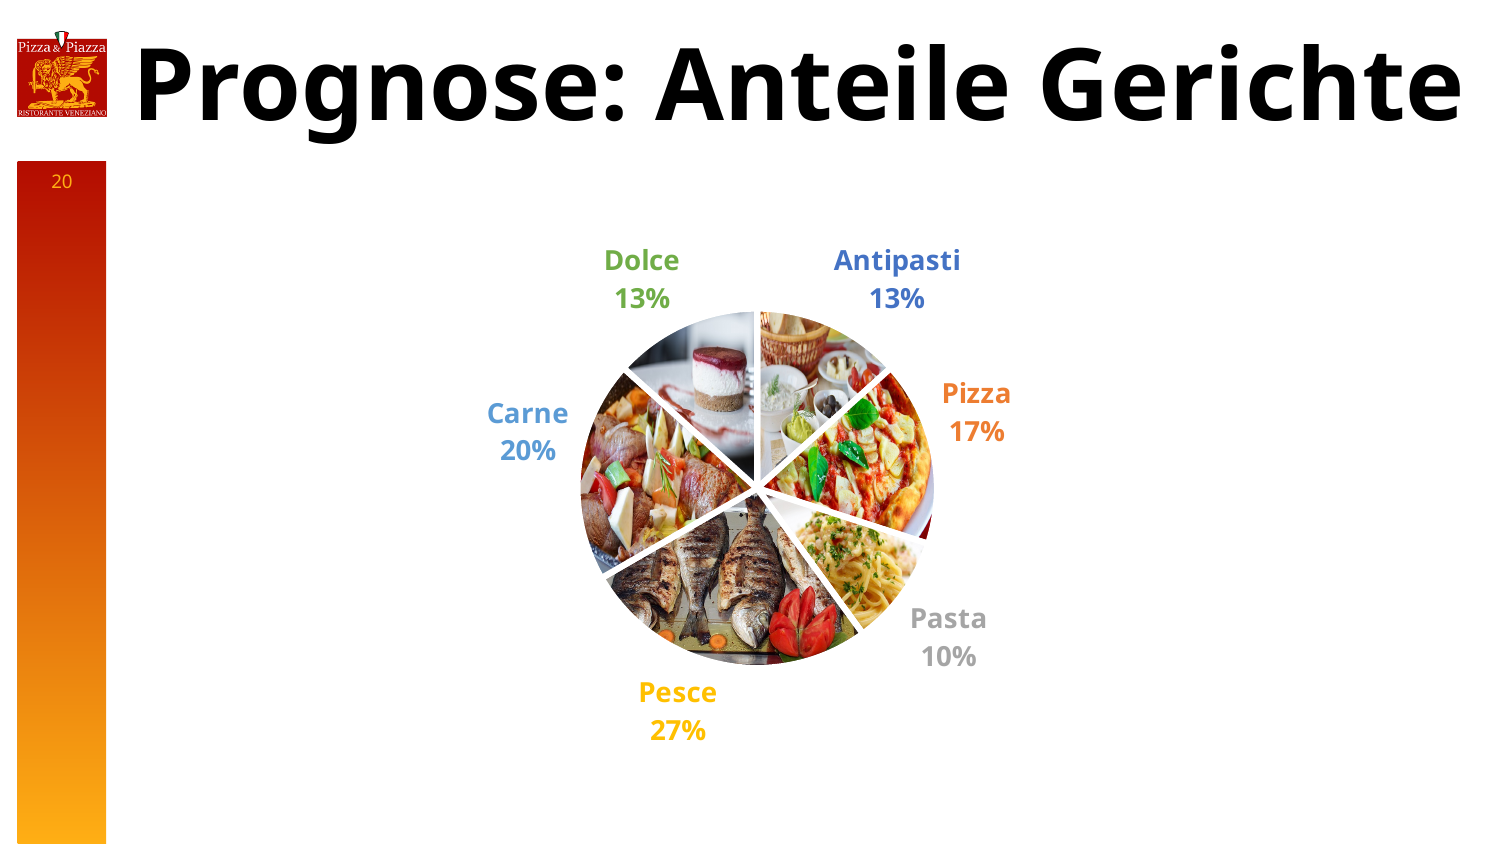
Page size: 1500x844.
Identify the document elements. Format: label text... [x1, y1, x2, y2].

picture [17, 31, 107, 117]
chart [103, 224, 1397, 760]
title Prognose: Anteile Gerichte [117, 32, 1483, 145]
slide_number 19 [17, 161, 107, 844]
